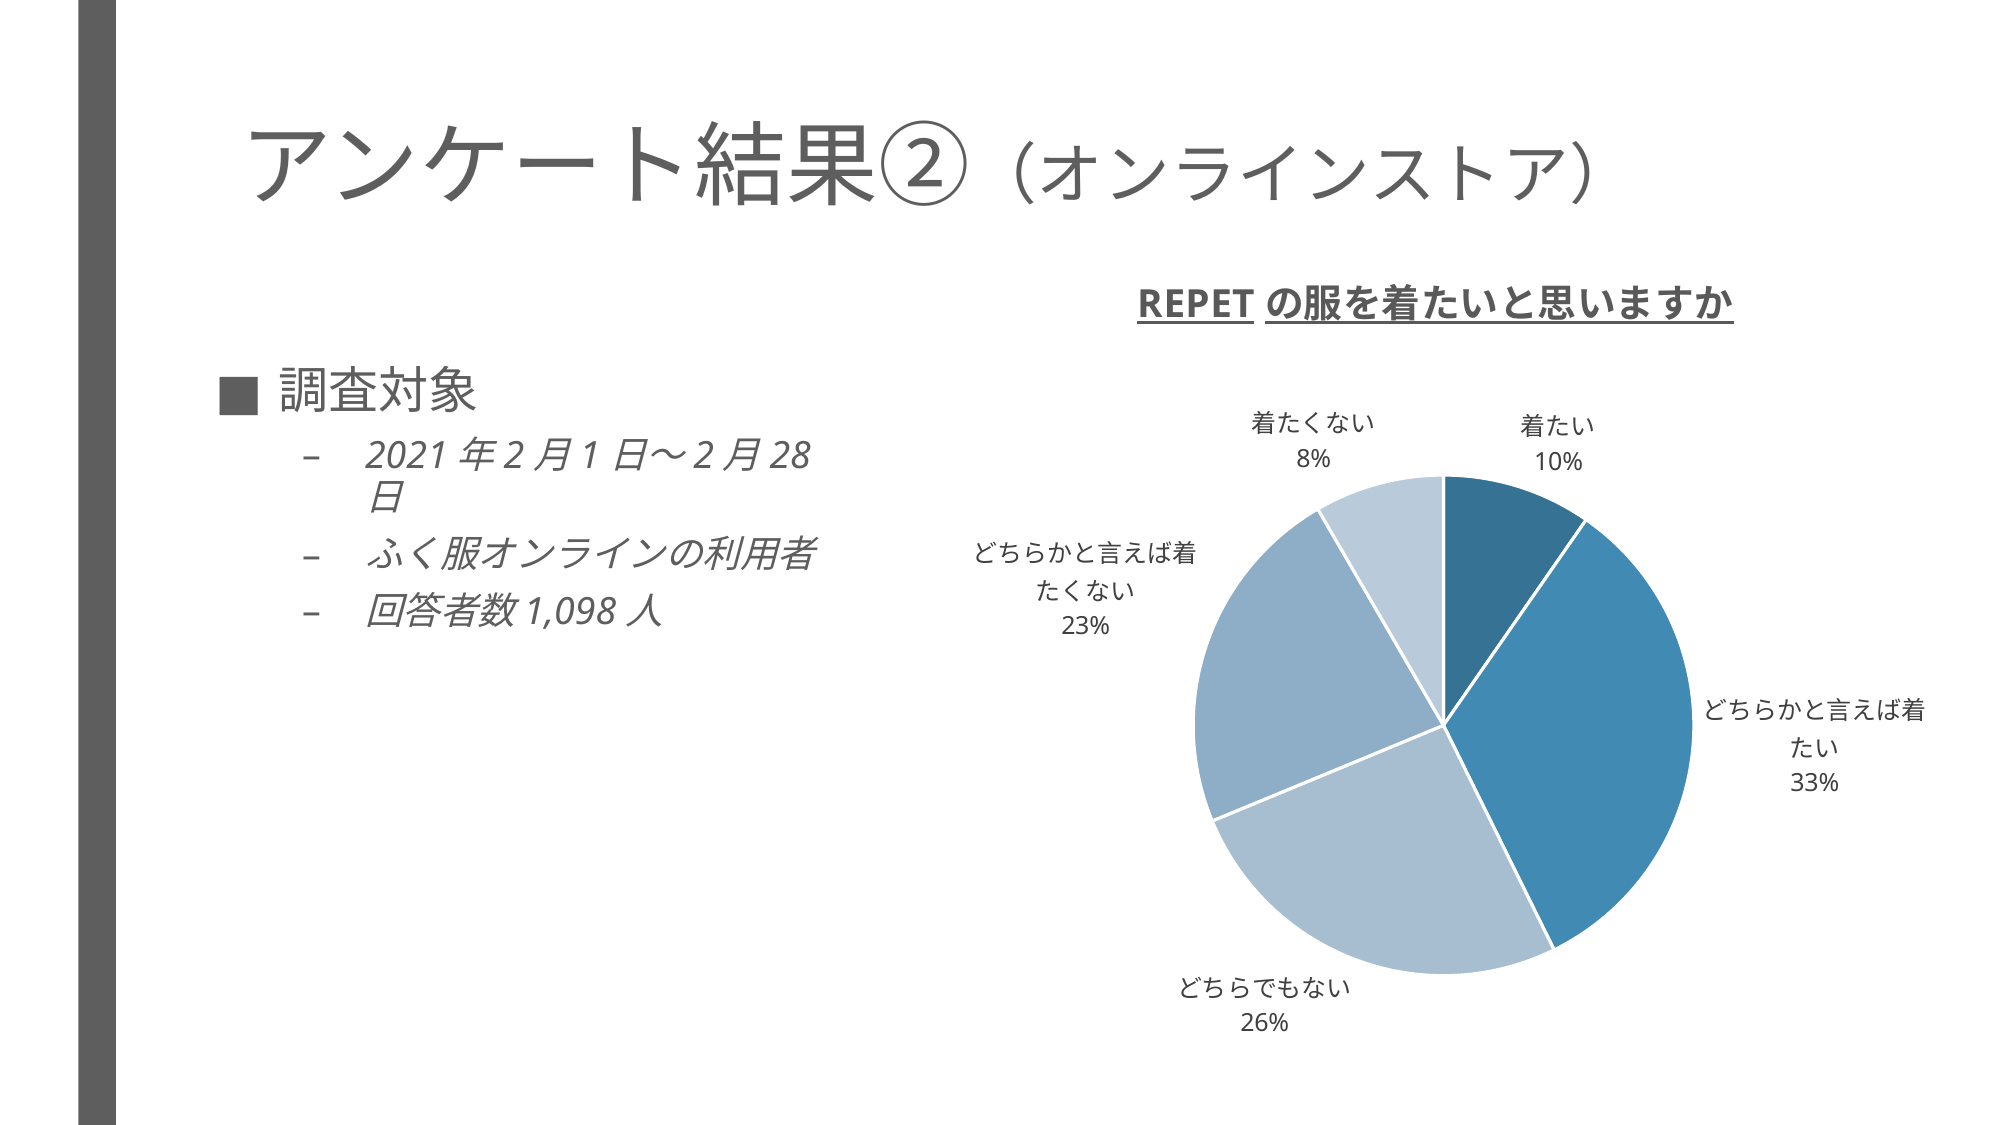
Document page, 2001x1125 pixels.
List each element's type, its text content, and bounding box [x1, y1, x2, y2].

chart [870, 235, 2000, 1106]
title アンケート結果②（オンラインストア） [225, 112, 1800, 356]
list 調査対象 2021年2月1日～2月28日 ふく服オンラインの利用者 回答者数1,098人 [200, 356, 870, 661]
